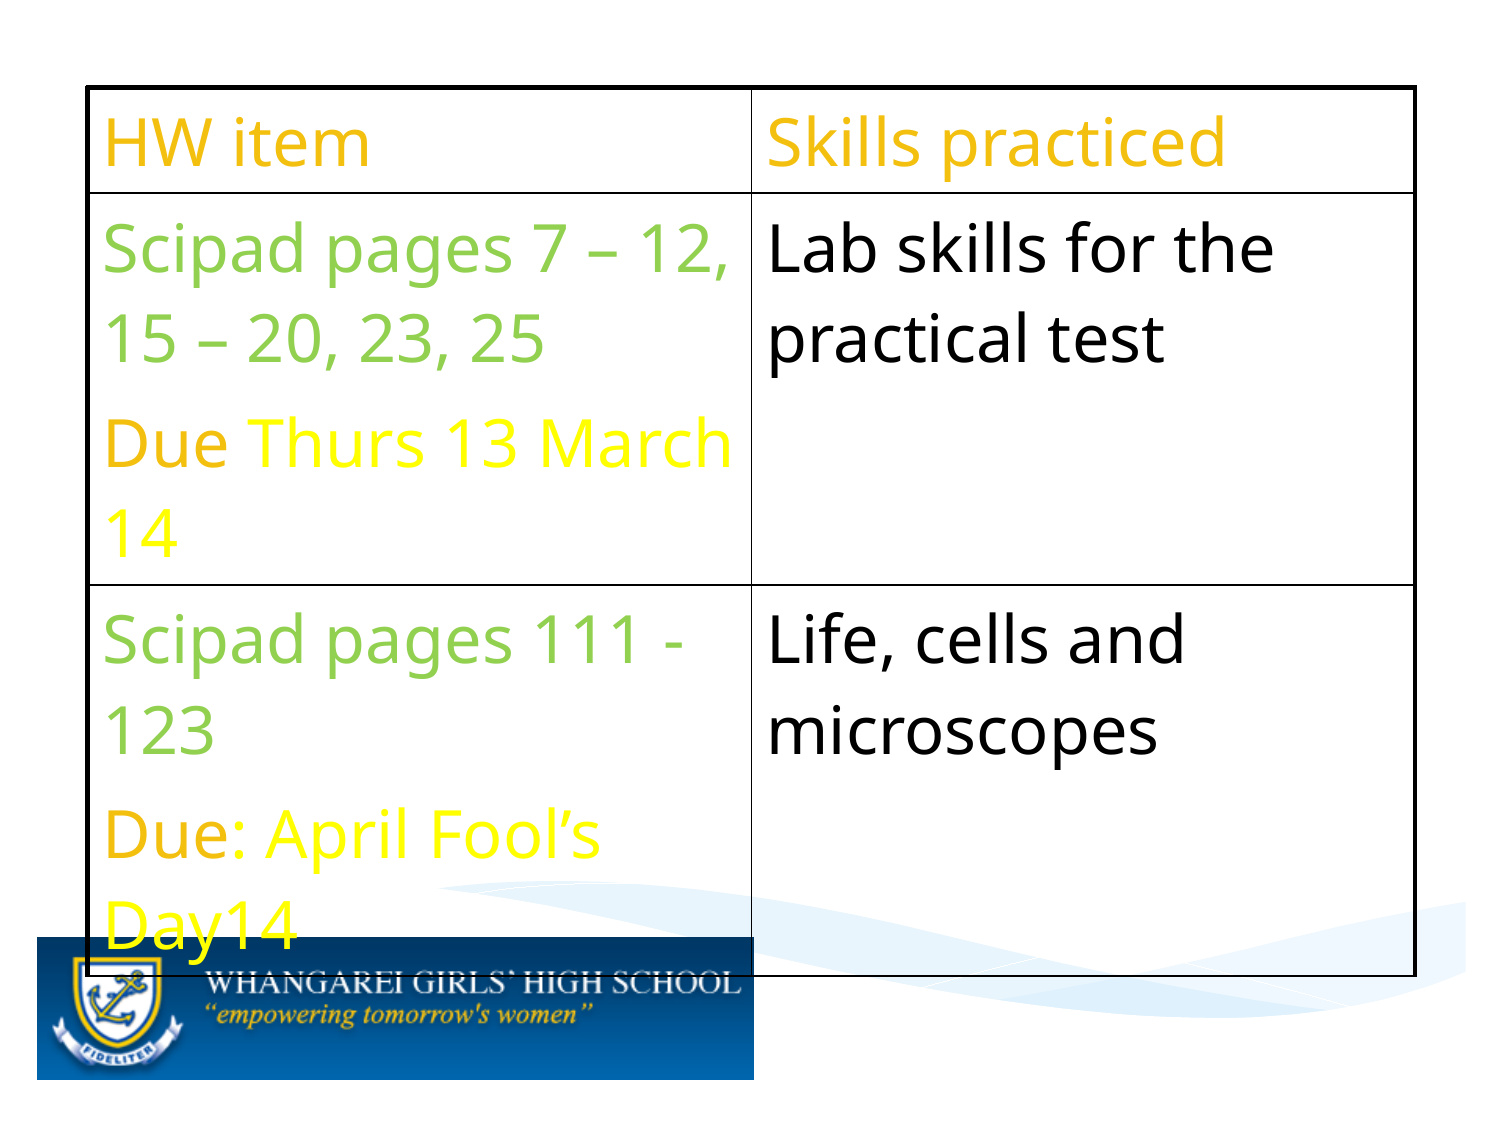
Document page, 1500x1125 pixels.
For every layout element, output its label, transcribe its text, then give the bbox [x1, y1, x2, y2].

table_cell Life, cells and microscopes [752, 586, 1413, 975]
picture [37, 937, 754, 1080]
table_cell Scipad pages 7 – 12, 15 – 20, 23, 25 Due Thurs 13 March 14 [90, 194, 751, 584]
table_header Skills practiced [752, 90, 1413, 192]
table_cell Scipad pages 111 - 123 Due: April Fool’s Day14 [90, 586, 751, 935]
table_header HW item [90, 90, 751, 192]
table_cell Lab skills for the practical test [752, 194, 1413, 584]
